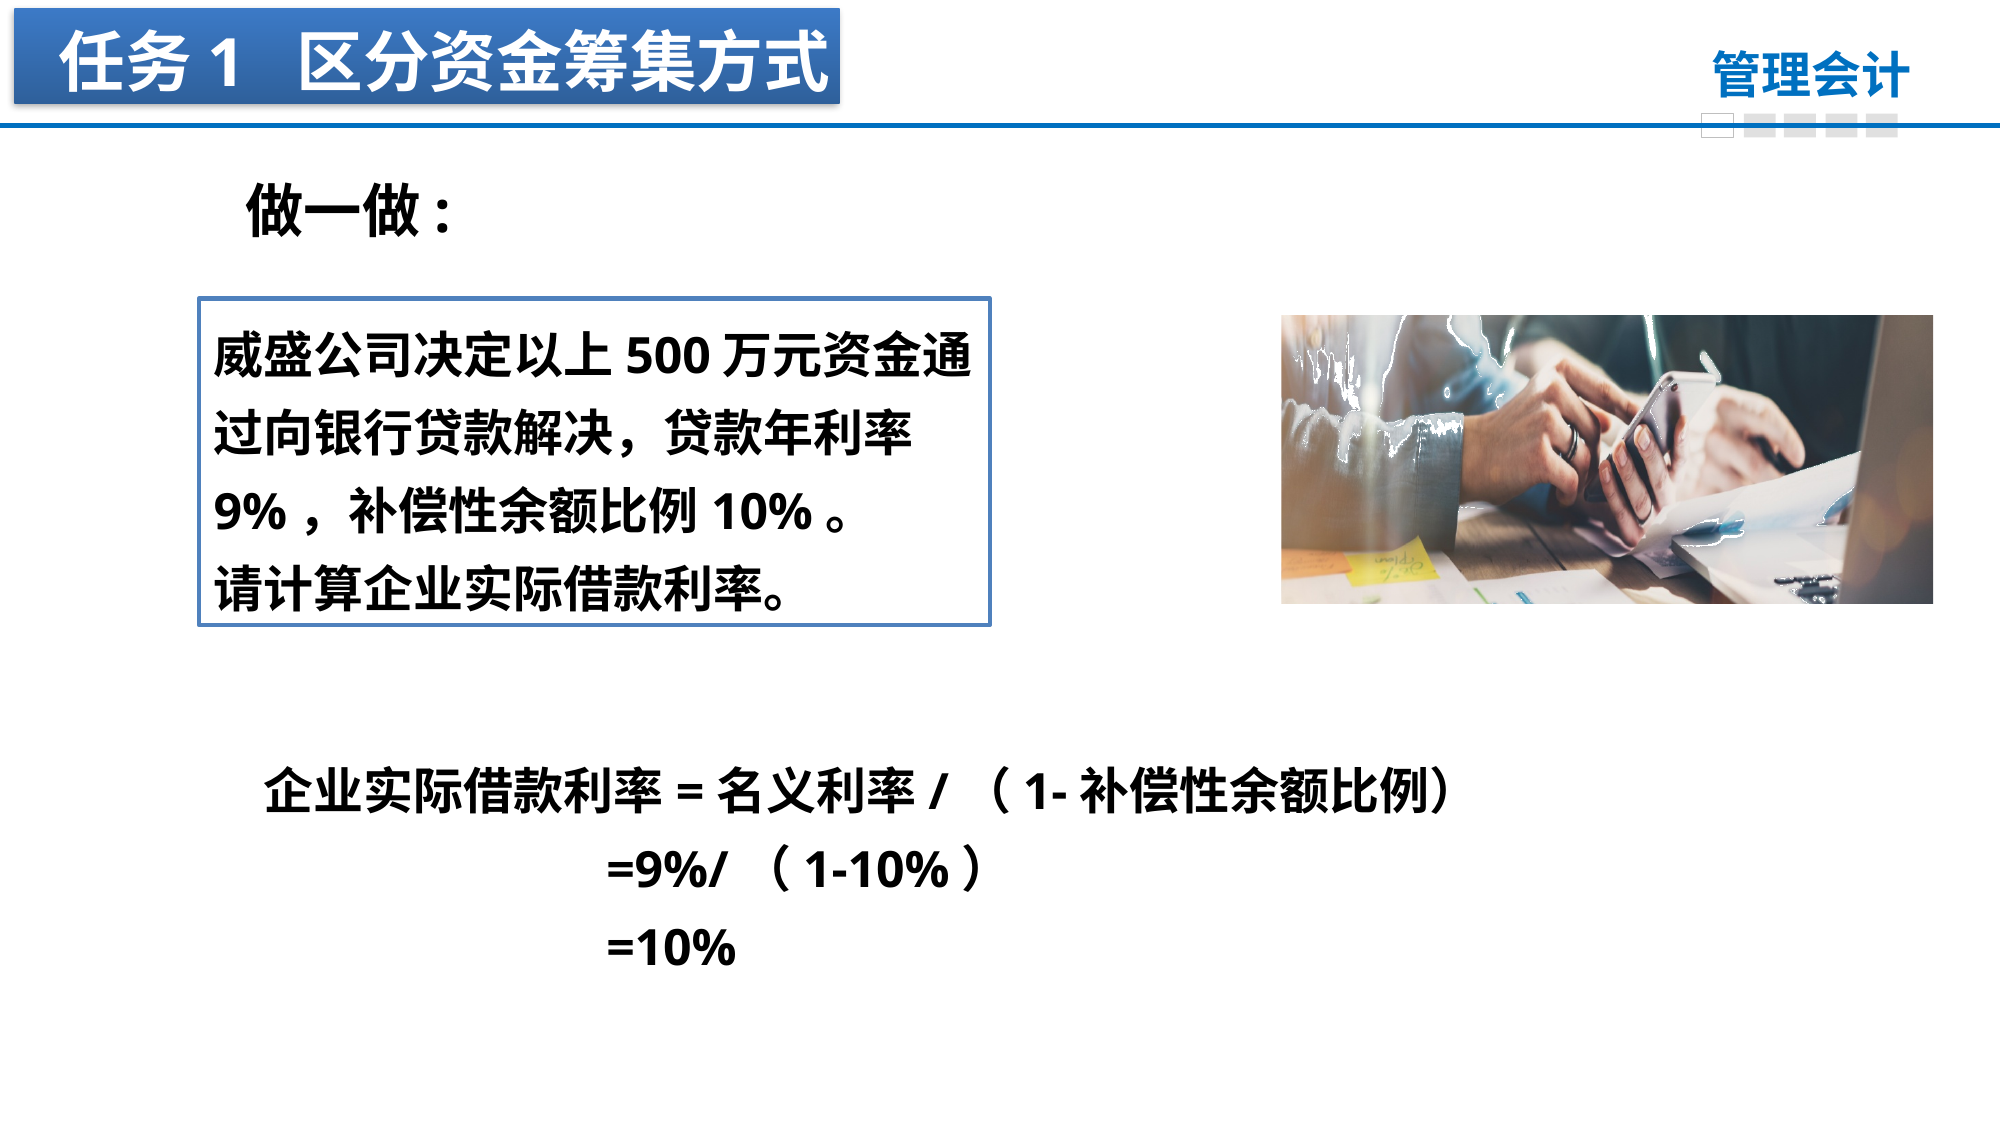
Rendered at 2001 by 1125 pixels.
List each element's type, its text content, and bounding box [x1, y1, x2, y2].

text_box 威盛公司决定以上500万元资金通过向银行贷款解决，贷款年利率9%，补偿性余额比例10%。 请计算企业实际借款利率。 [197, 296, 992, 627]
text_box 企业实际借款利率=名义利率/（1-补偿性余额比例） =9%/（1-10%） =10% [214, 734, 1532, 983]
text_box 做一做: [245, 174, 452, 245]
picture [1281, 315, 1934, 604]
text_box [14, 7, 859, 109]
